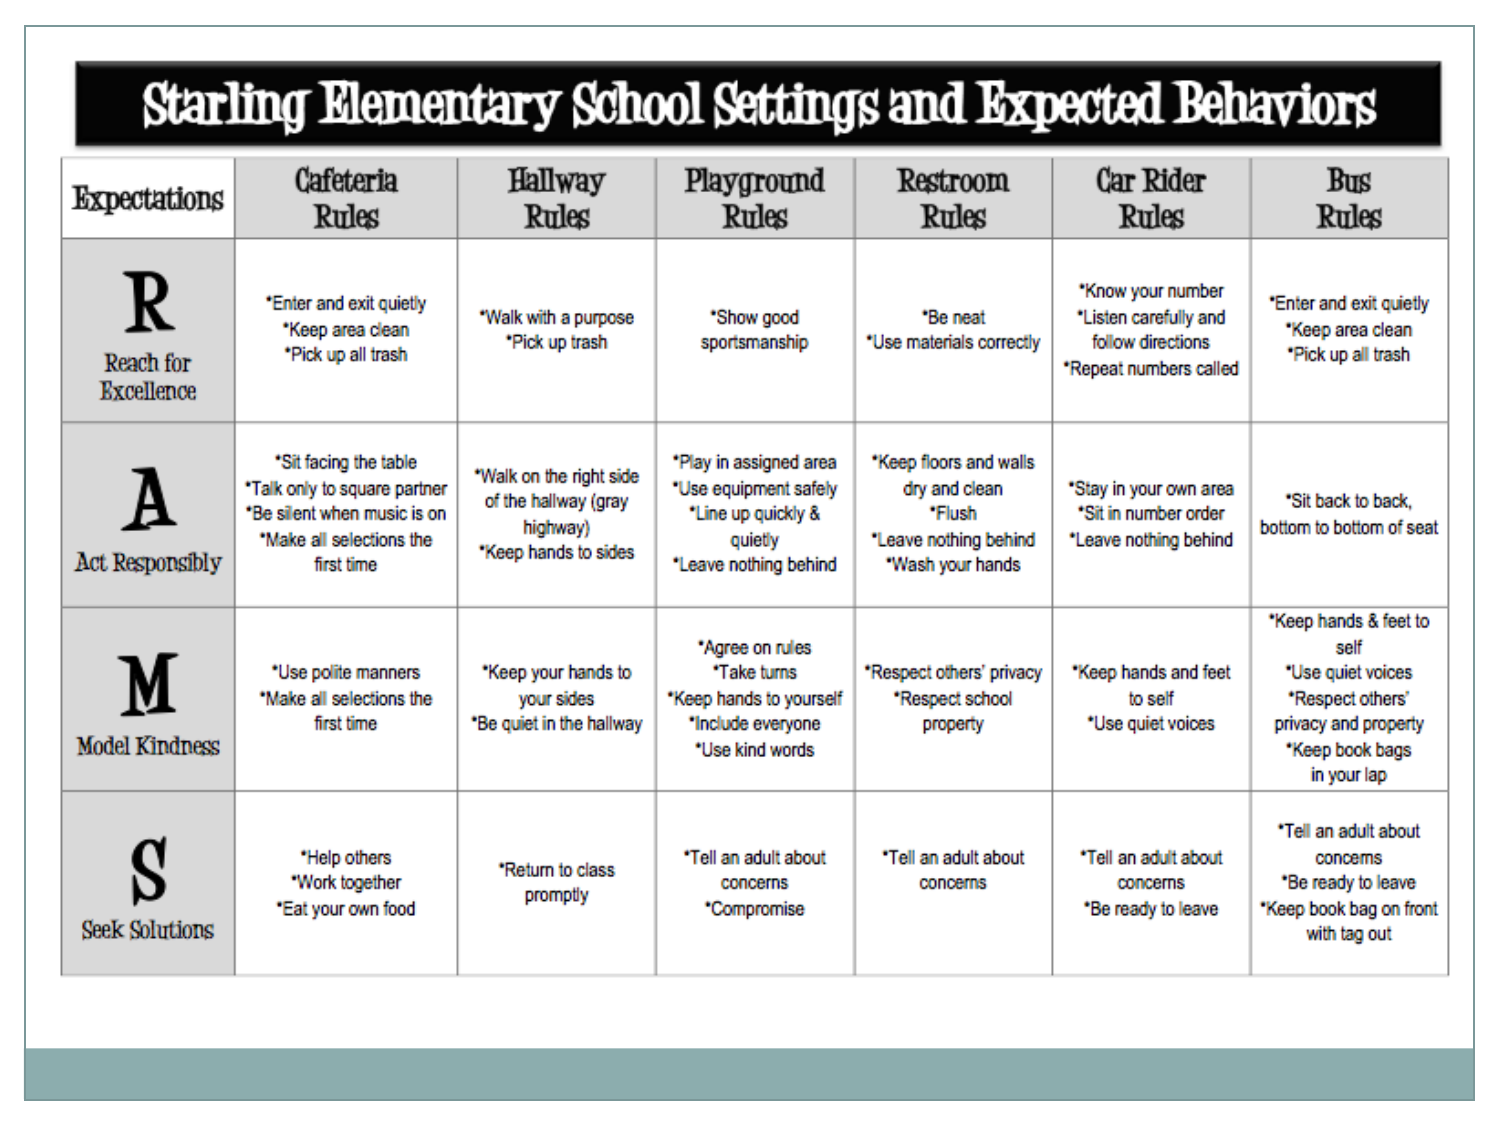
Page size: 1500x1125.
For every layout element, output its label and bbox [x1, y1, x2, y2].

picture [49, 49, 1457, 991]
